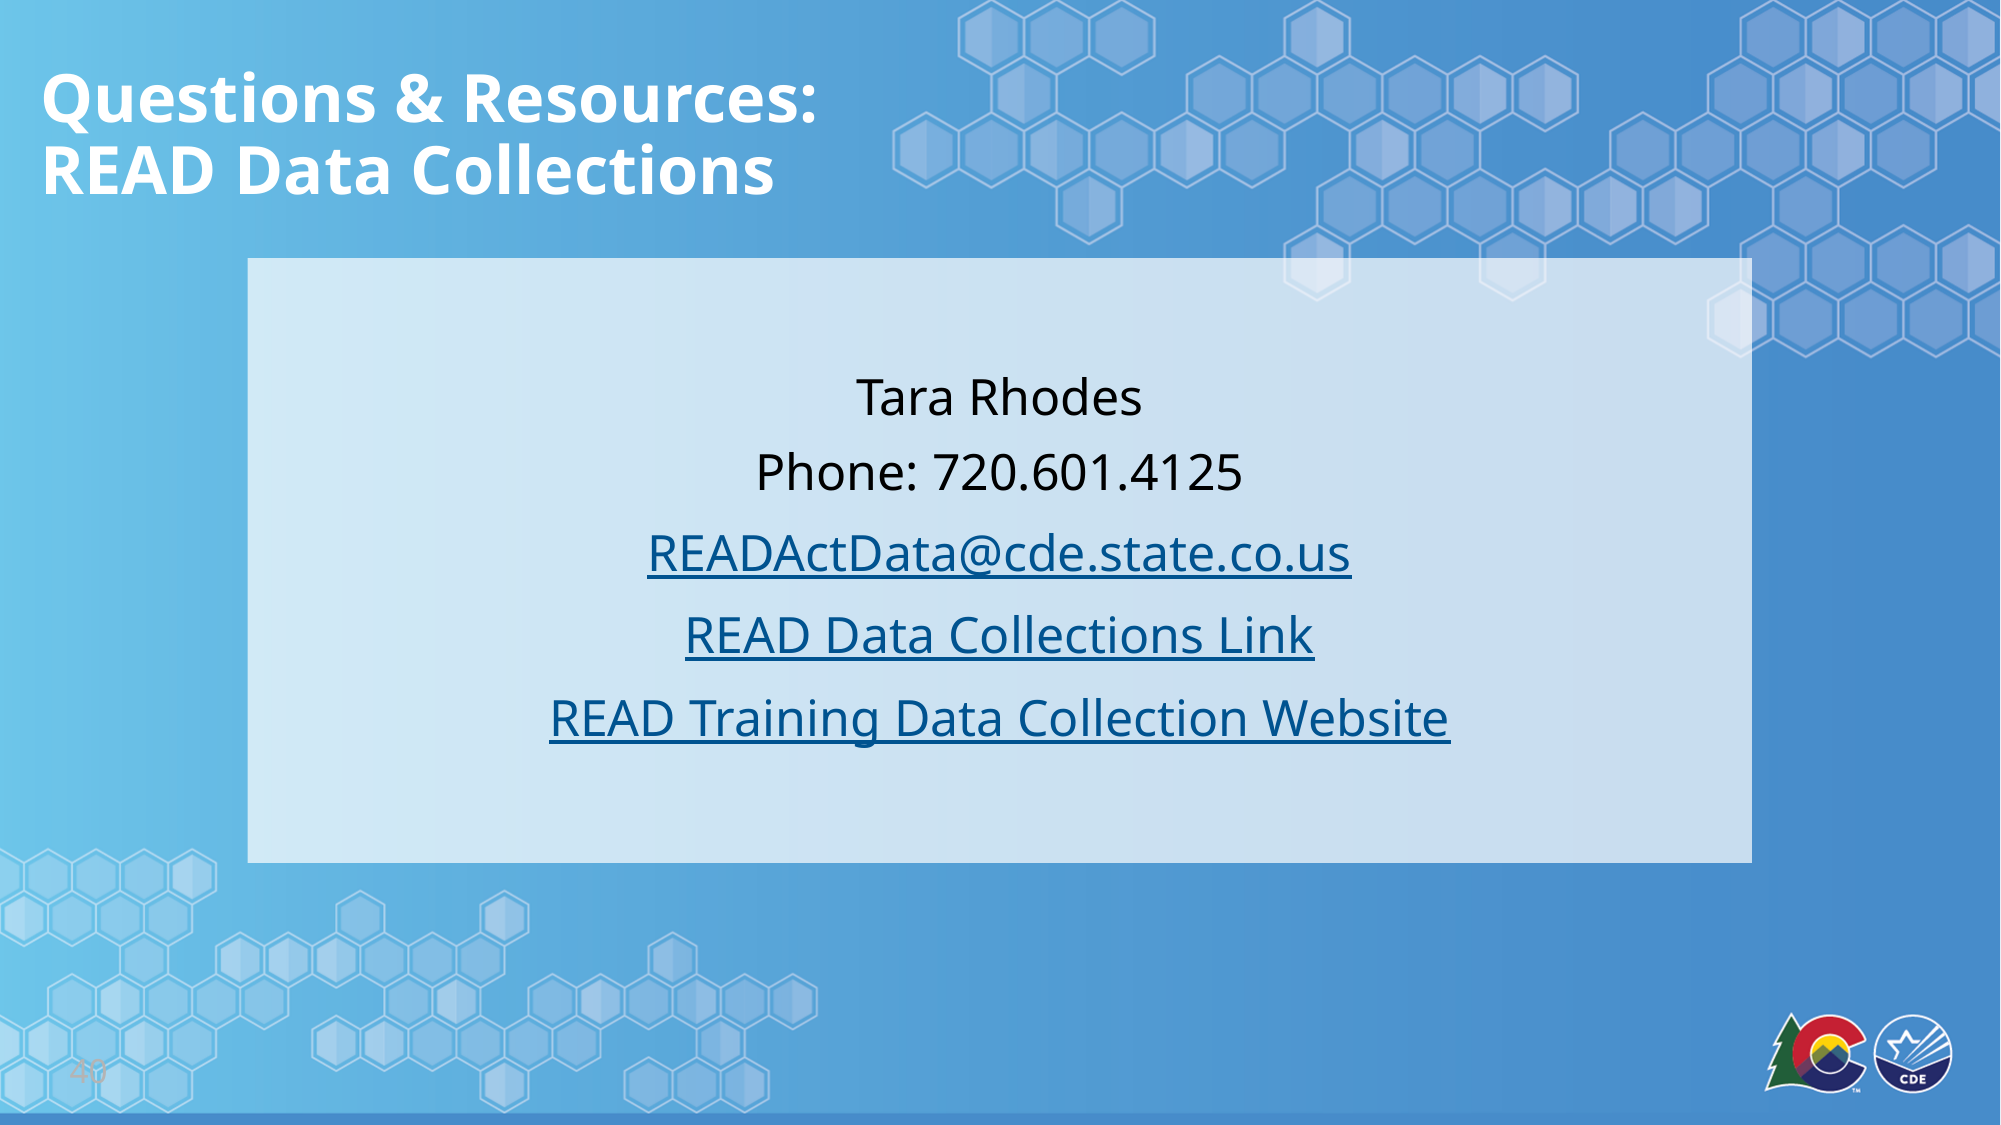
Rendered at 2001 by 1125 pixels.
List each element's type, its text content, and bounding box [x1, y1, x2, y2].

slide_number 40 [54, 1042, 191, 1103]
picture [0, 0, 2001, 1125]
list Tara Rhodes Phone: 720.601.4125 READActData@cde.state.co.us READ Data Collections Link READ Training Data Collection Website [247, 258, 1752, 863]
title Questions & Resources: READ Data Collections [25, 38, 896, 236]
